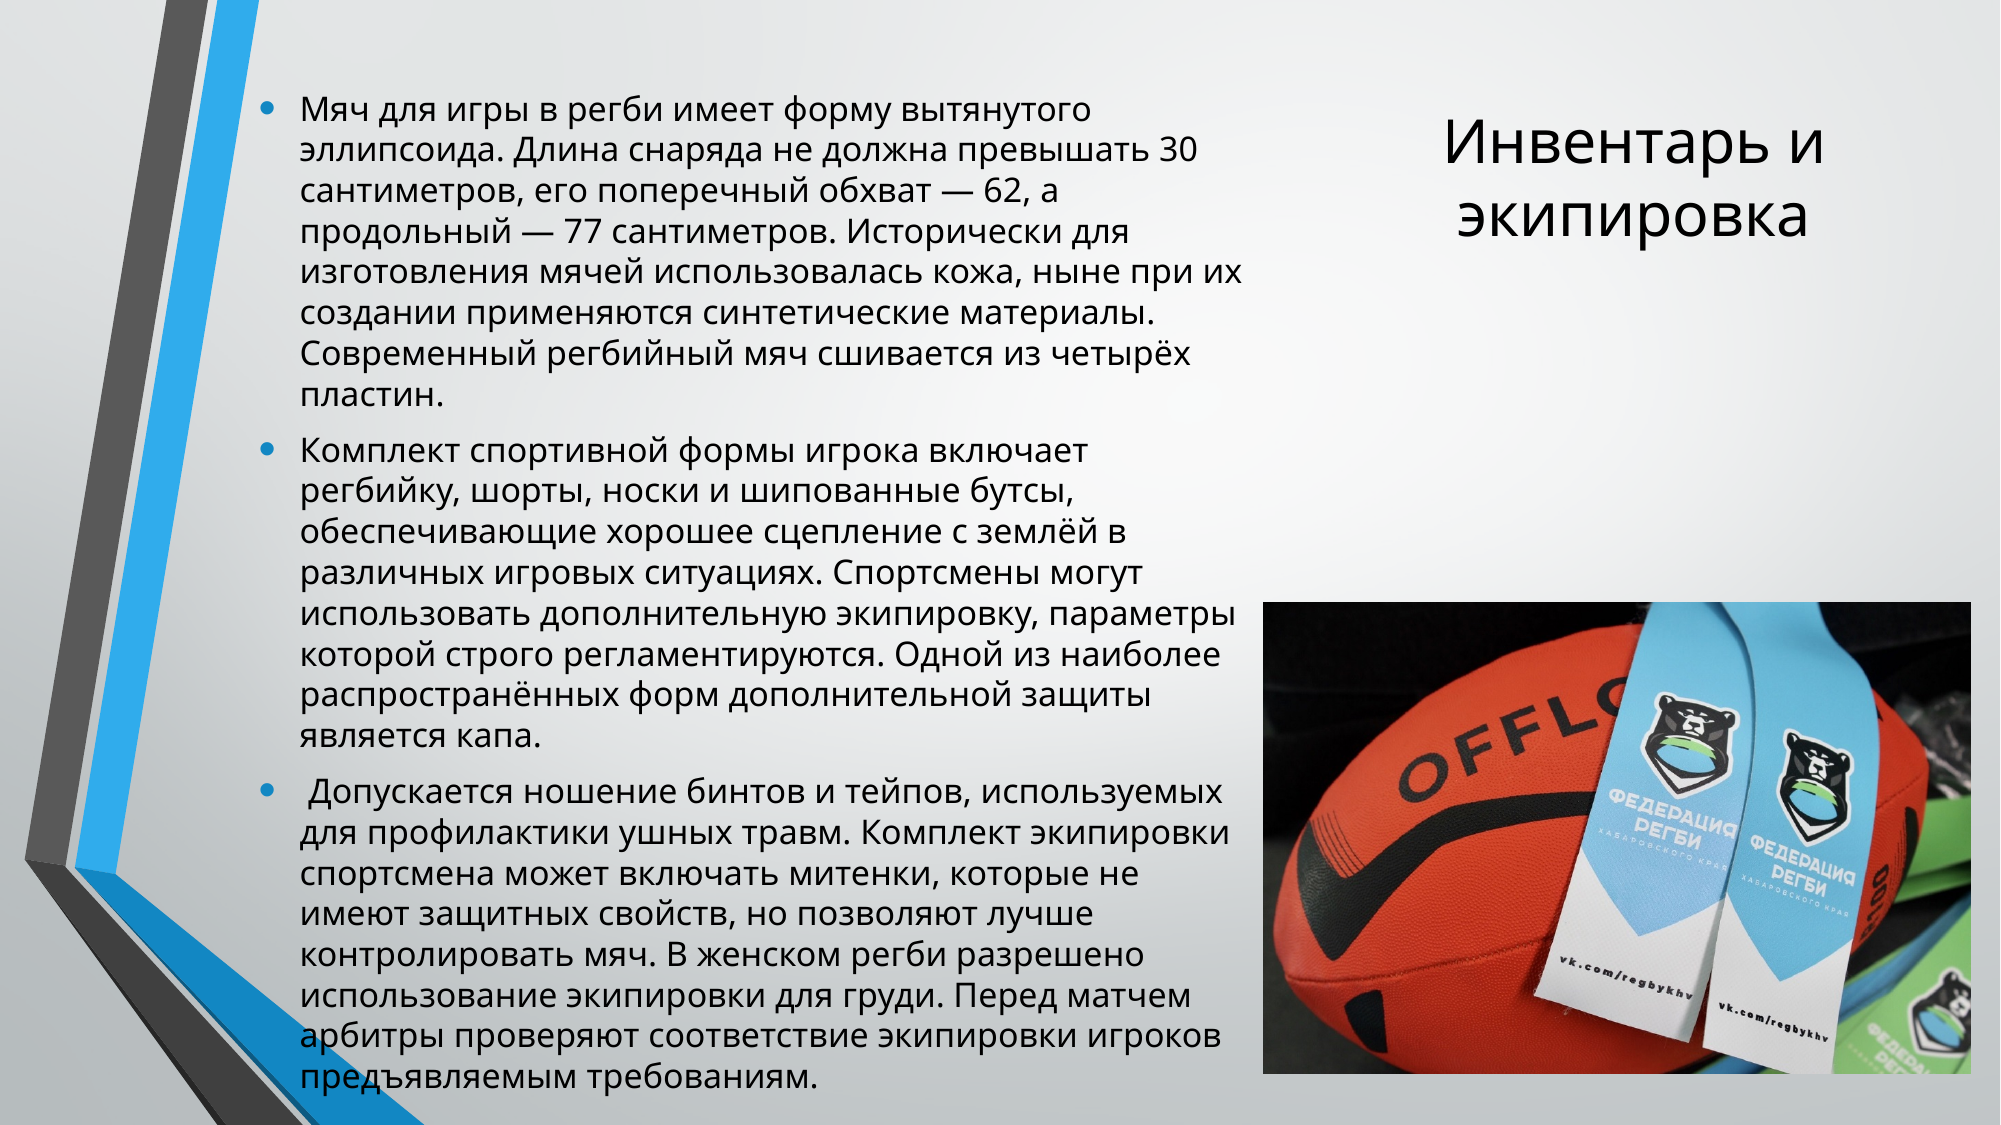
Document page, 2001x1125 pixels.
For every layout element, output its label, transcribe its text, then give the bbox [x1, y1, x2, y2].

picture [1263, 601, 1971, 1074]
list Мяч для игры в регби имеет форму вытянутого эллипсоида. Длина снаряда не должна превышать 30 сантиметров, его поперечный обхват — 62, а продольный — 77 сантиметров. Исторически для изготовления мячей использовалась кожа, ныне при их создании применяются синтетические материалы. Современный регбийный мяч сшивается из четырёх пластин. Комплект спортивной формы игрока включает регбийку, шорты, носки и шипованные бутсы, обеспечивающие хорошее сцепление с землёй в различных игровых ситуациях. Спортсмены могут использовать дополнительную экипировку, параметры которой строго регламентируются. Одной из наиболее распространённых форм дополнительной защиты является капа. Допускается ношение бинтов и тейпов, используемых для профилактики ушных травм. Комплект экипировки спортсмена может включать митенки, которые не имеют защитных свойств, но позволяют лучше контролировать мяч. В женском регби разрешено использование экипировки для груди. Перед матчем арбитры проверяют соответствие экипировки игроков предъявляемым требованиям. [243, 79, 1264, 1125]
title Инвентарь и экипировка [1318, 95, 1951, 257]
